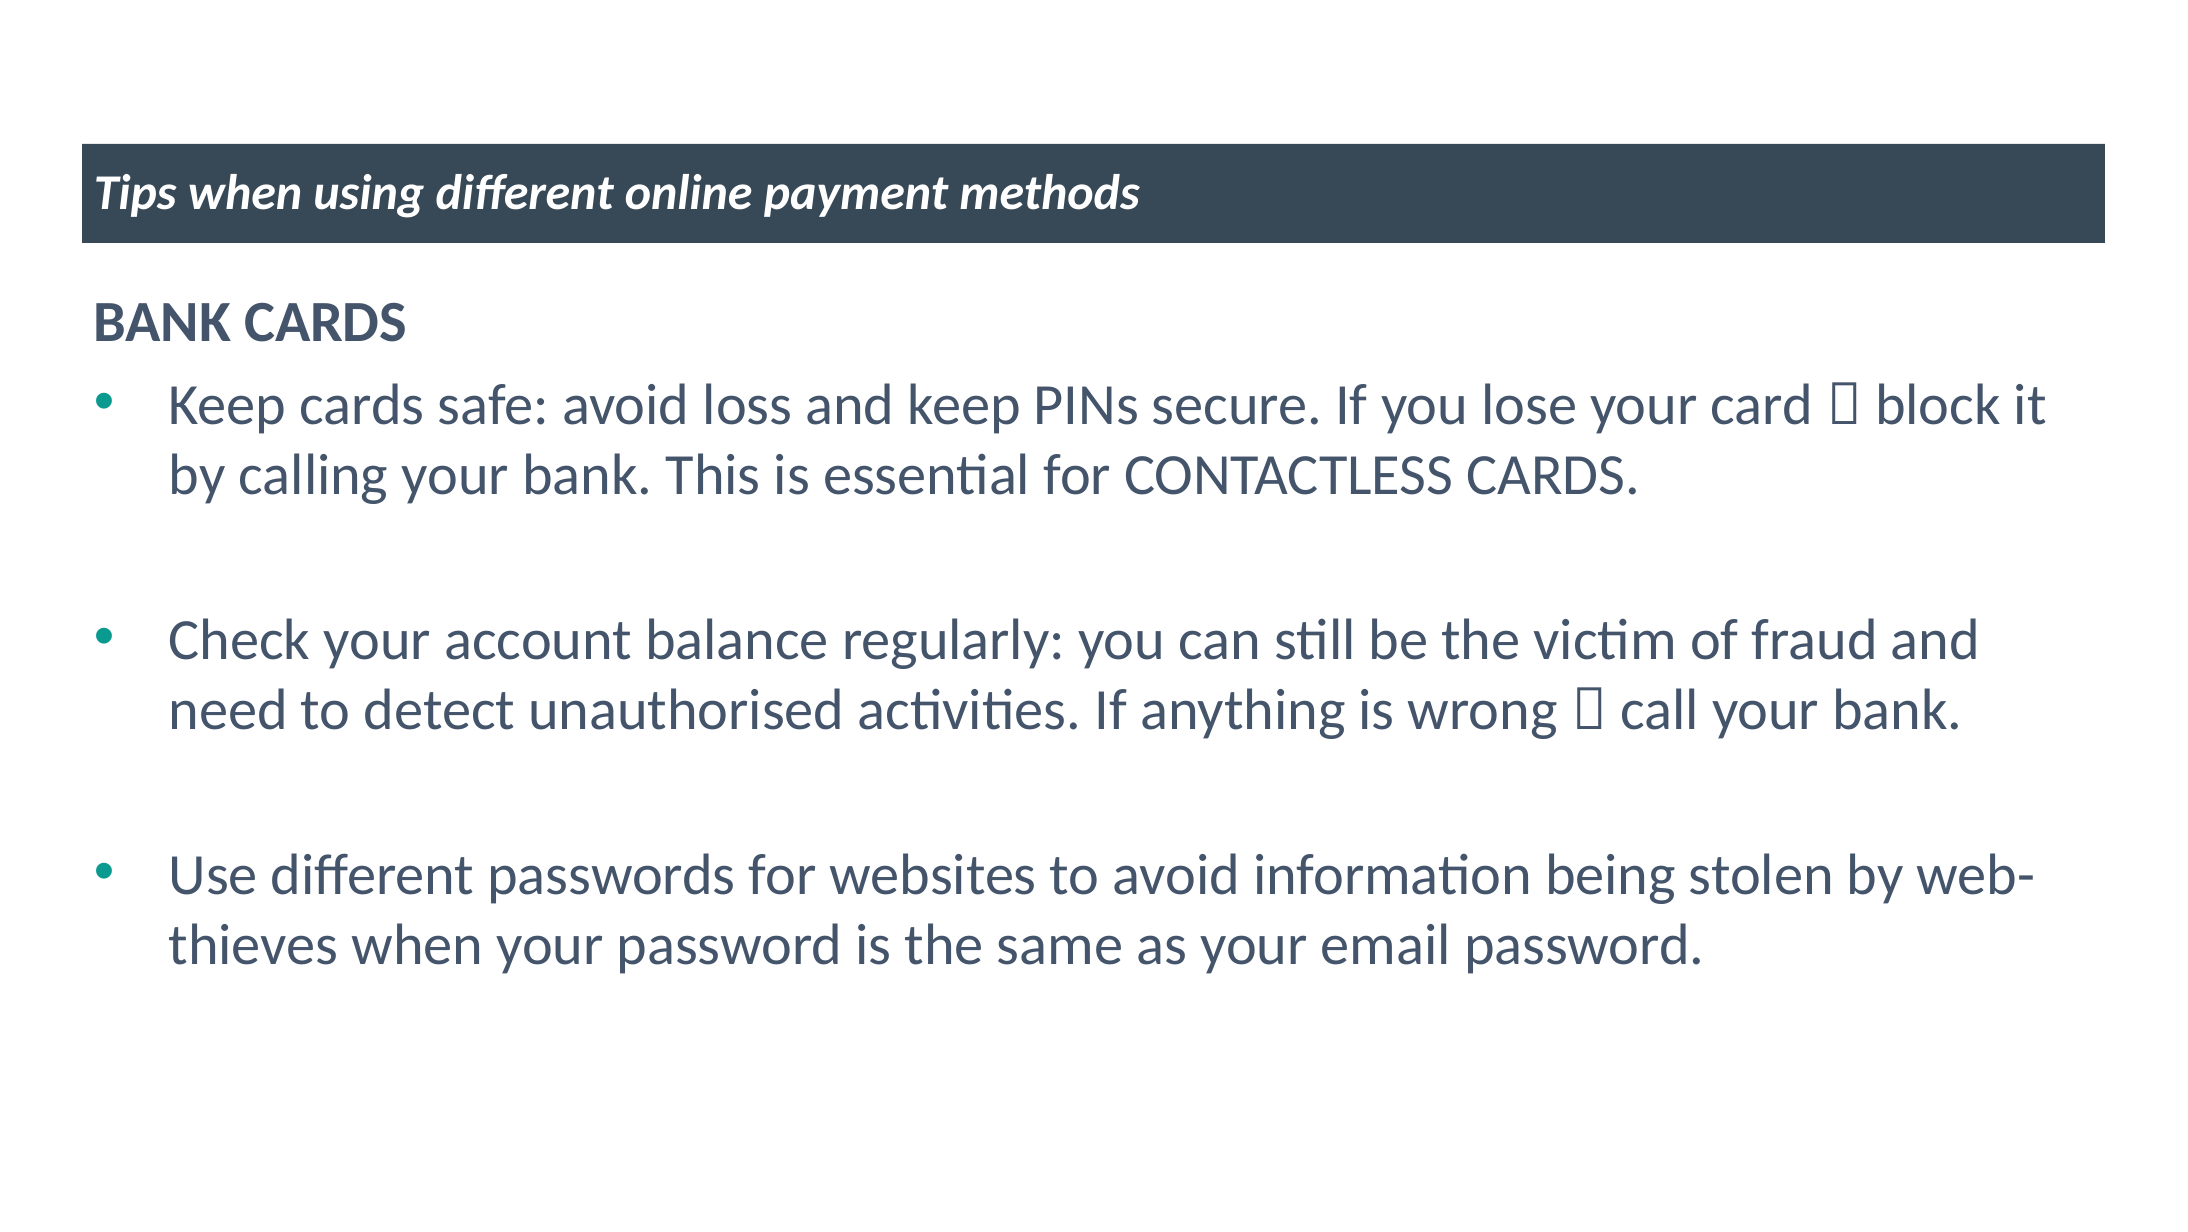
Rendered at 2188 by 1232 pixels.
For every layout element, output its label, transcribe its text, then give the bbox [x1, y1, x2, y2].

list BANK CARDS Keep cards safe: avoid loss and keep PINs secure. If you lose your card  block it by calling your bank. This is essential for CONTACTLESS CARDS. Check your account balance regularly: you can still be the victim of fraud and need to detect unauthorised activities. If anything is wrong  call your bank. Use different passwords for websites to avoid information being stolen by web-thieves when your password is the same as your email password. [82, 243, 2105, 1119]
list Tips when using different online payment methods [82, 143, 2105, 243]
